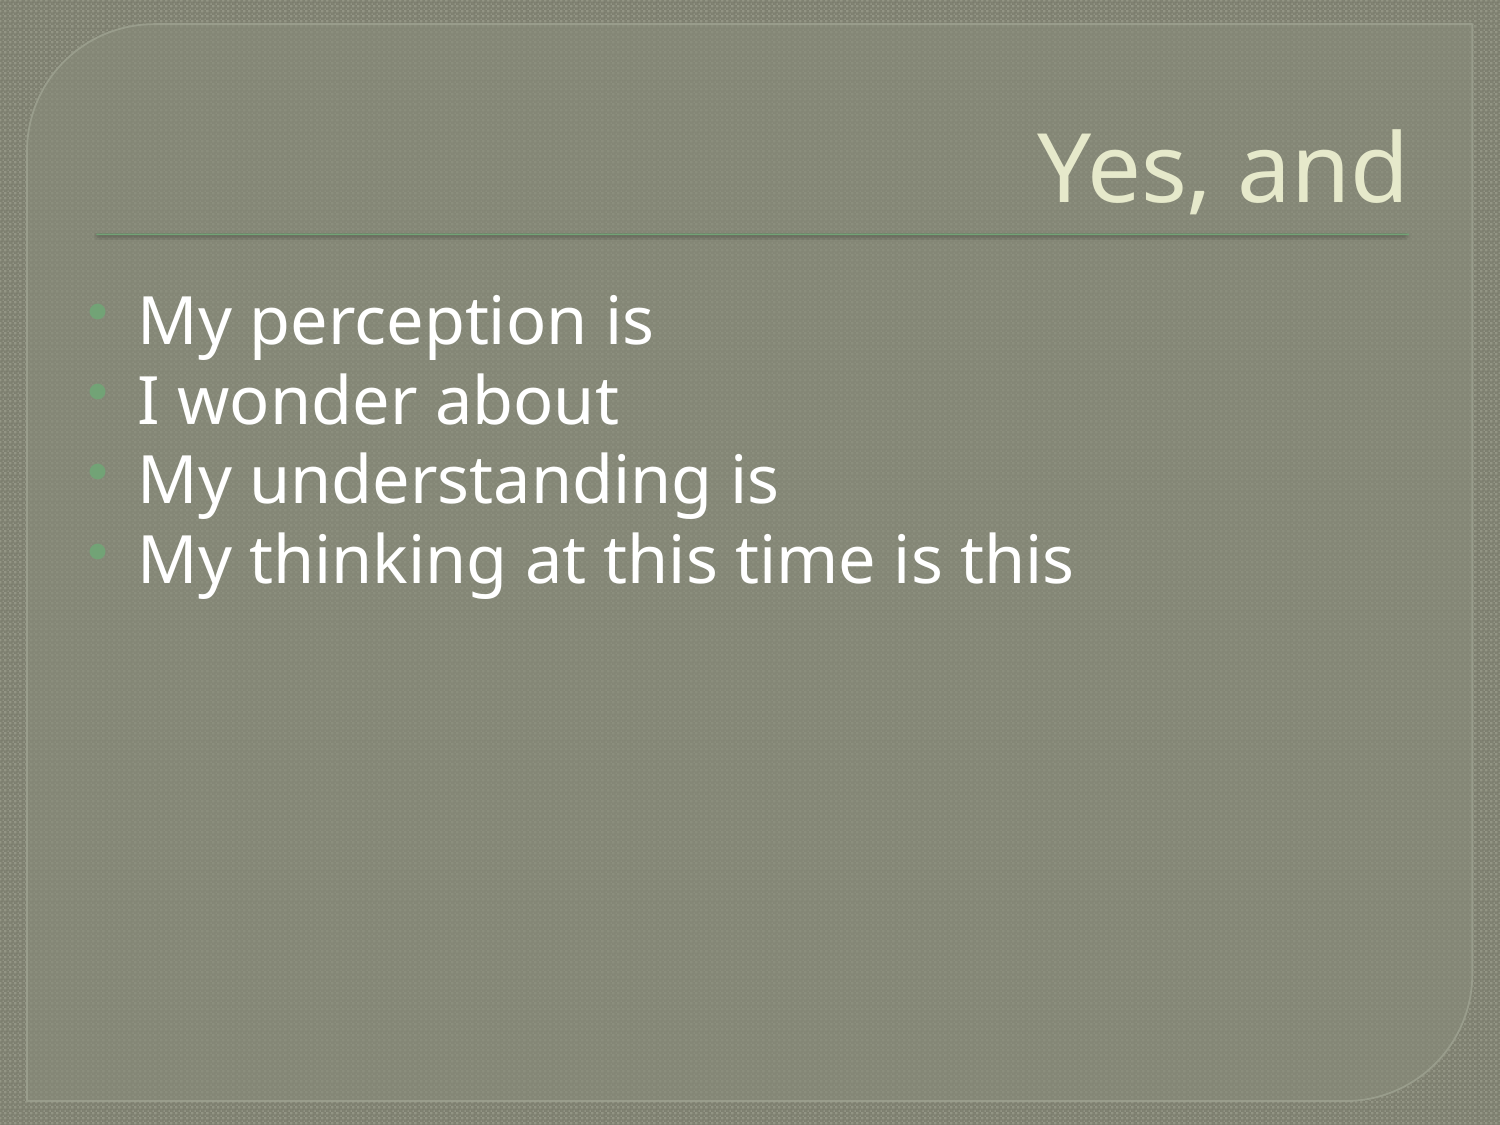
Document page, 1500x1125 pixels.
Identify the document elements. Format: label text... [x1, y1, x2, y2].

list My perception is I wonder about My understanding is My thinking at this time is this [75, 270, 1425, 1013]
title Yes, and [75, 41, 1425, 230]
